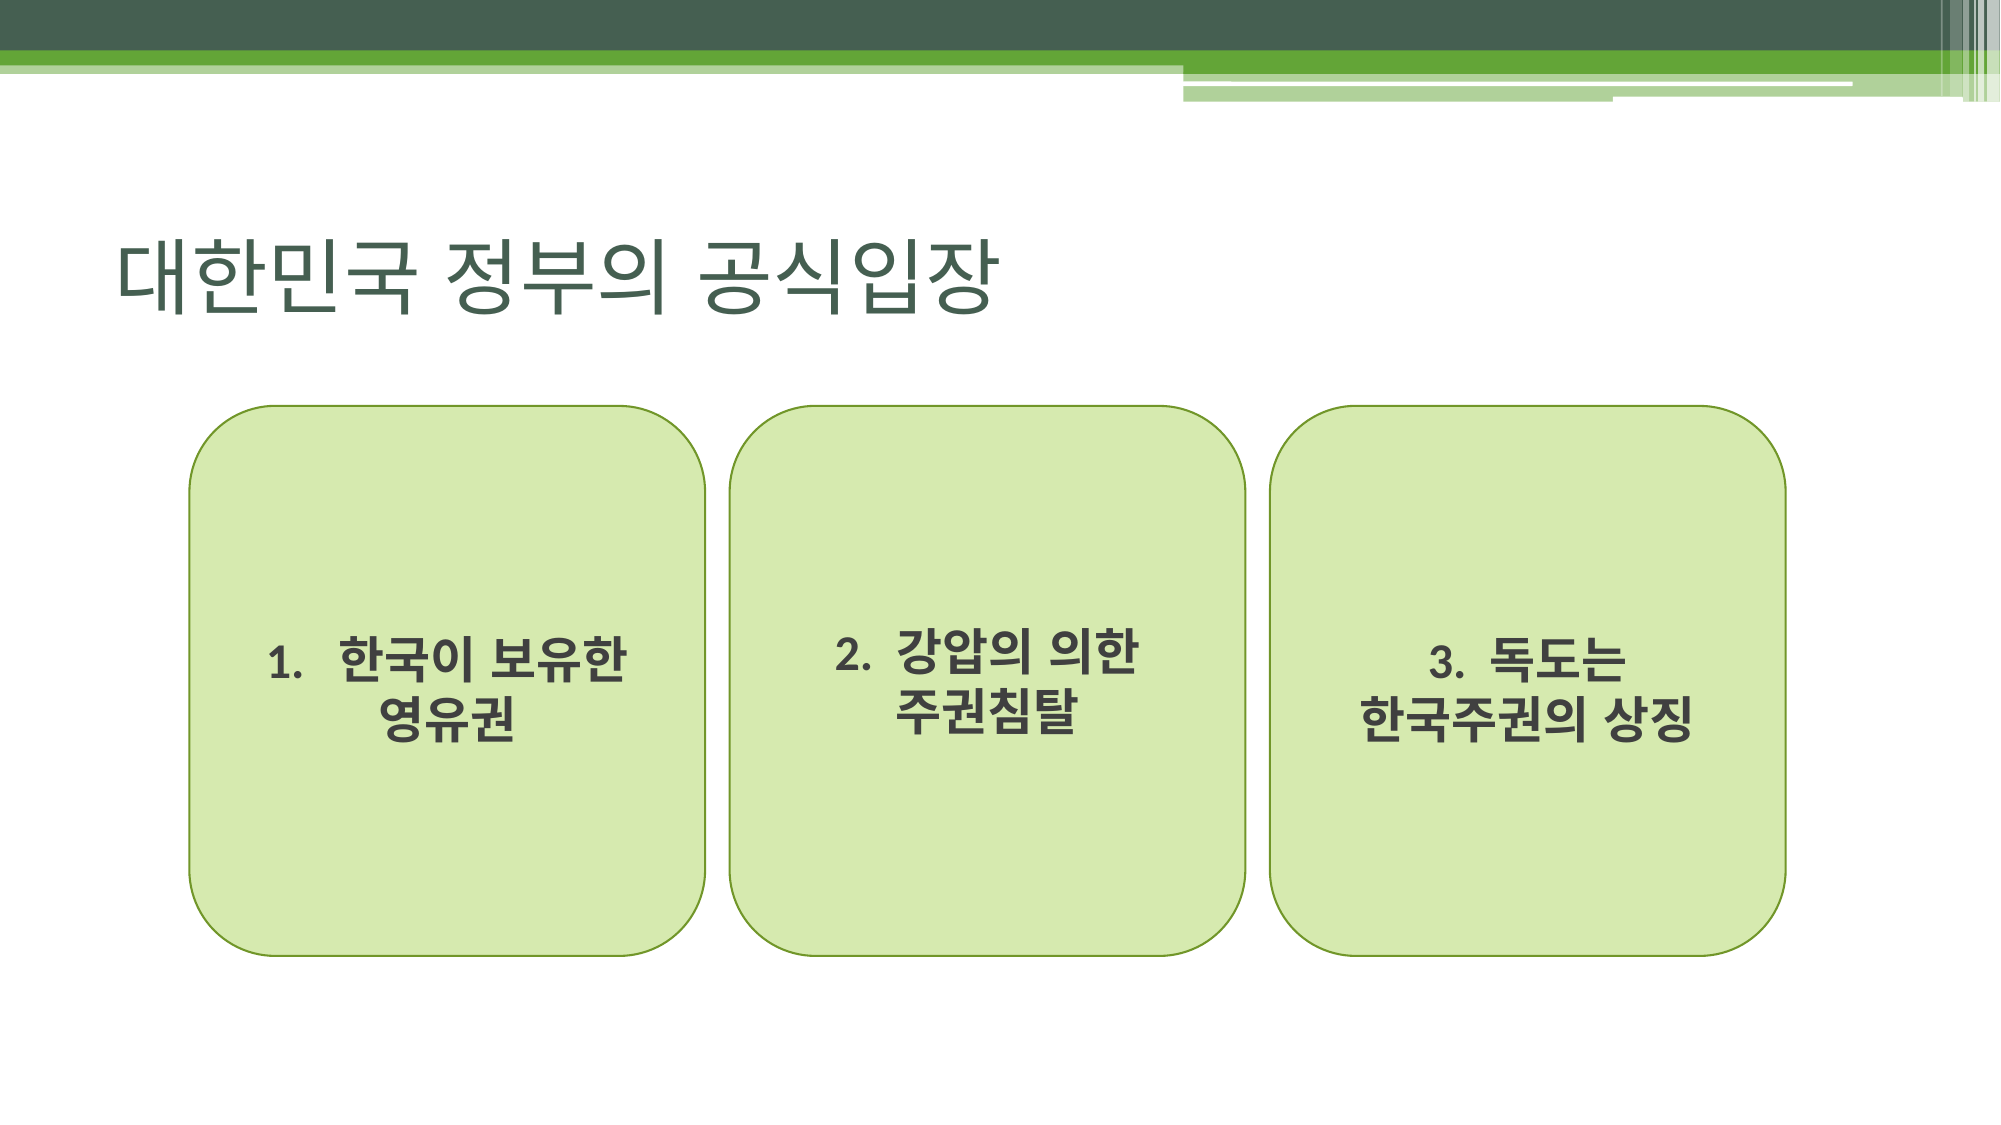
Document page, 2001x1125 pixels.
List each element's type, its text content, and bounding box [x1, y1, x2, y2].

title 대한민국 정부의 공식입장 [99, 187, 1900, 363]
text_box 3. 독도는 한국주권의 상징 [1268, 404, 1787, 957]
text_box 2. 강압의 의한 주권침탈 [728, 404, 1247, 957]
text_box 1. 한국이 보유한 영유권 [188, 404, 707, 957]
